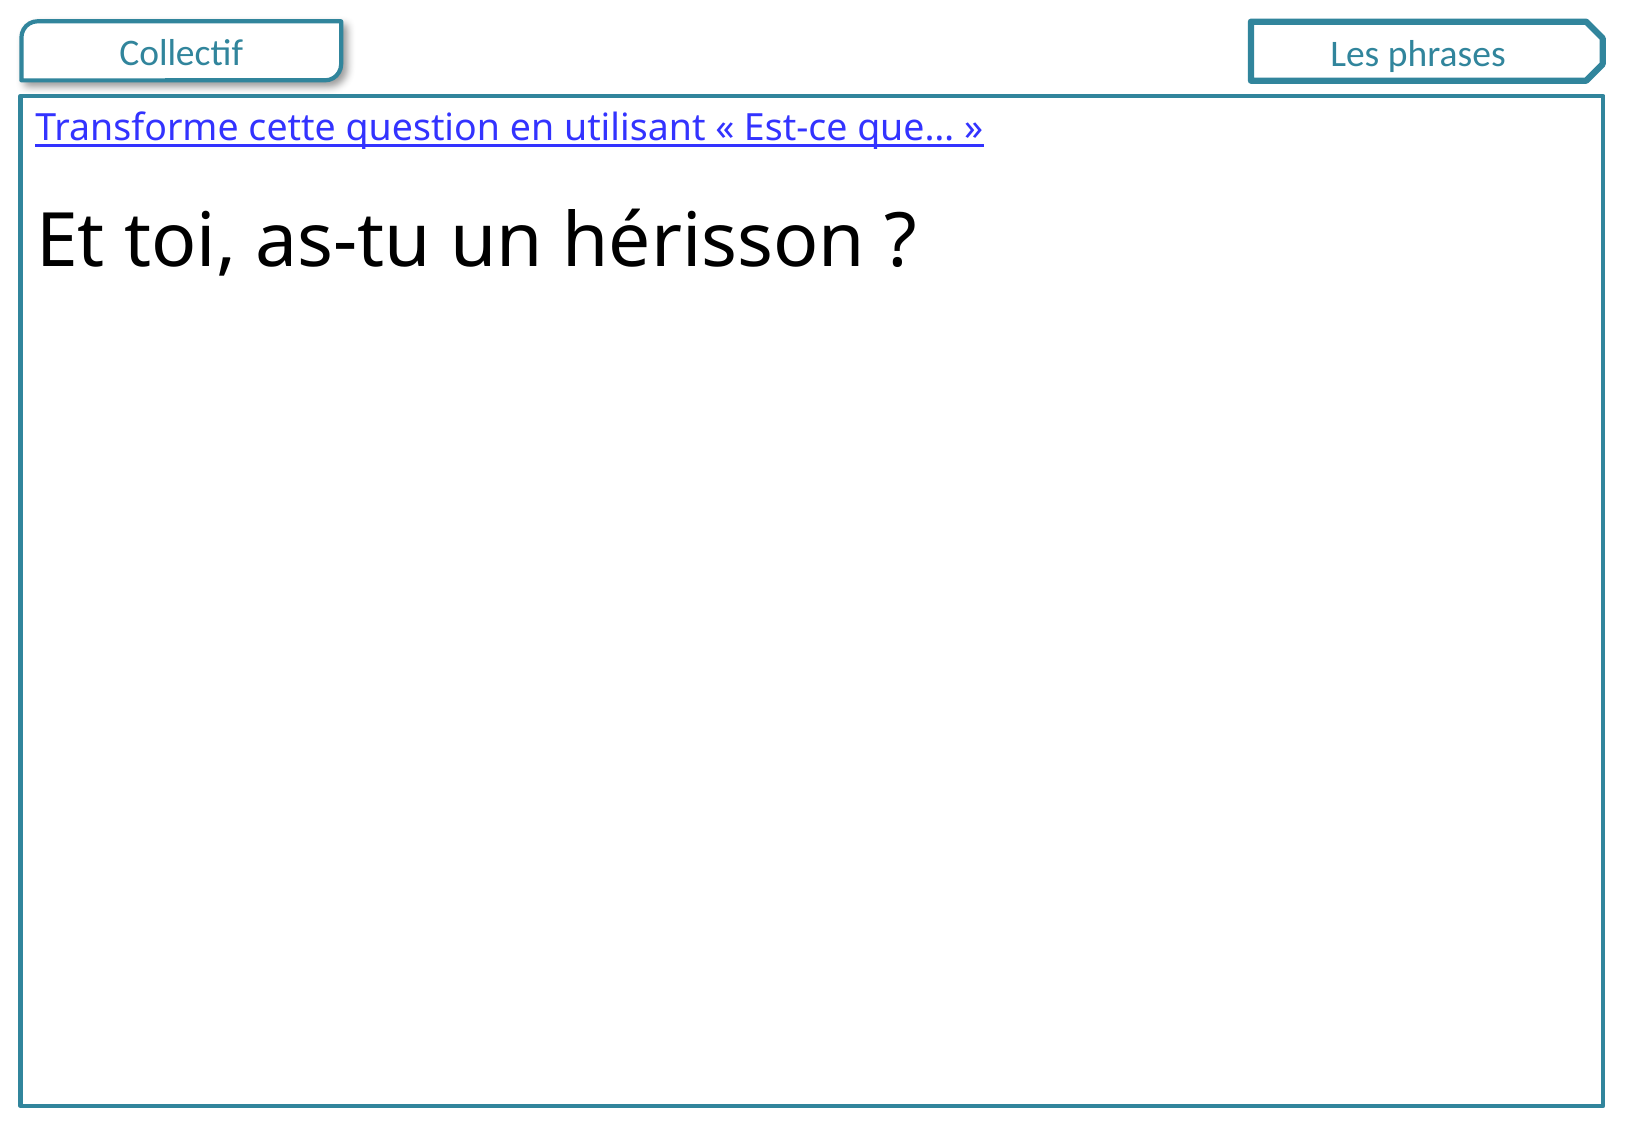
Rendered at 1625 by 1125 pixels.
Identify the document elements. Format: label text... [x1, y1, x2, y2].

list Les phrases [1251, 21, 1585, 81]
list Transforme cette question en utilisant « Est-ce que… » [18, 94, 1605, 1108]
list Et toi, as-tu un hérisson ? [21, 184, 1604, 1106]
